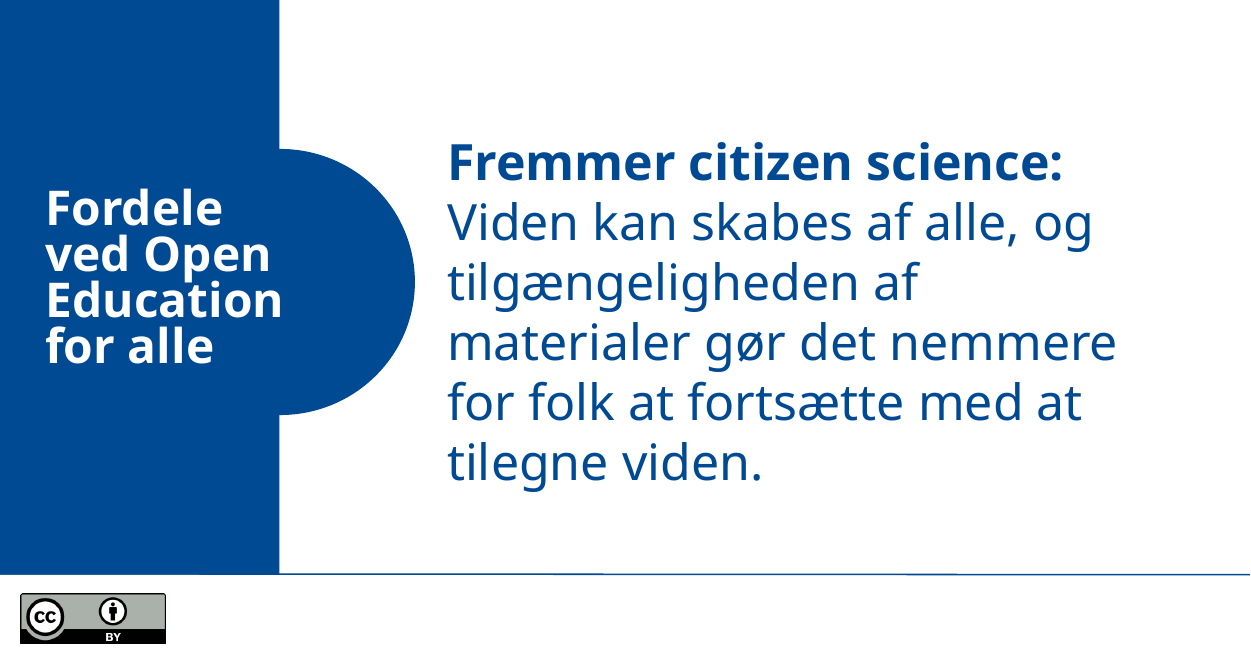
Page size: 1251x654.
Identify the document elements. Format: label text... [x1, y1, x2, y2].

text_box [0, 582, 1250, 654]
text_box [0, 0, 280, 573]
text_box [203, 148, 358, 173]
picture [20, 592, 166, 645]
text_box Fordele ved Open Education for alle [30, 173, 400, 388]
text_box [198, 388, 362, 416]
text_box Fremmer citizen science: Viden kan skabes af alle, og tilgængeligheden af materialer gør det nemmere for folk at fortsætte med at tilegne viden. [432, 115, 1182, 506]
text_box [400, 221, 415, 343]
